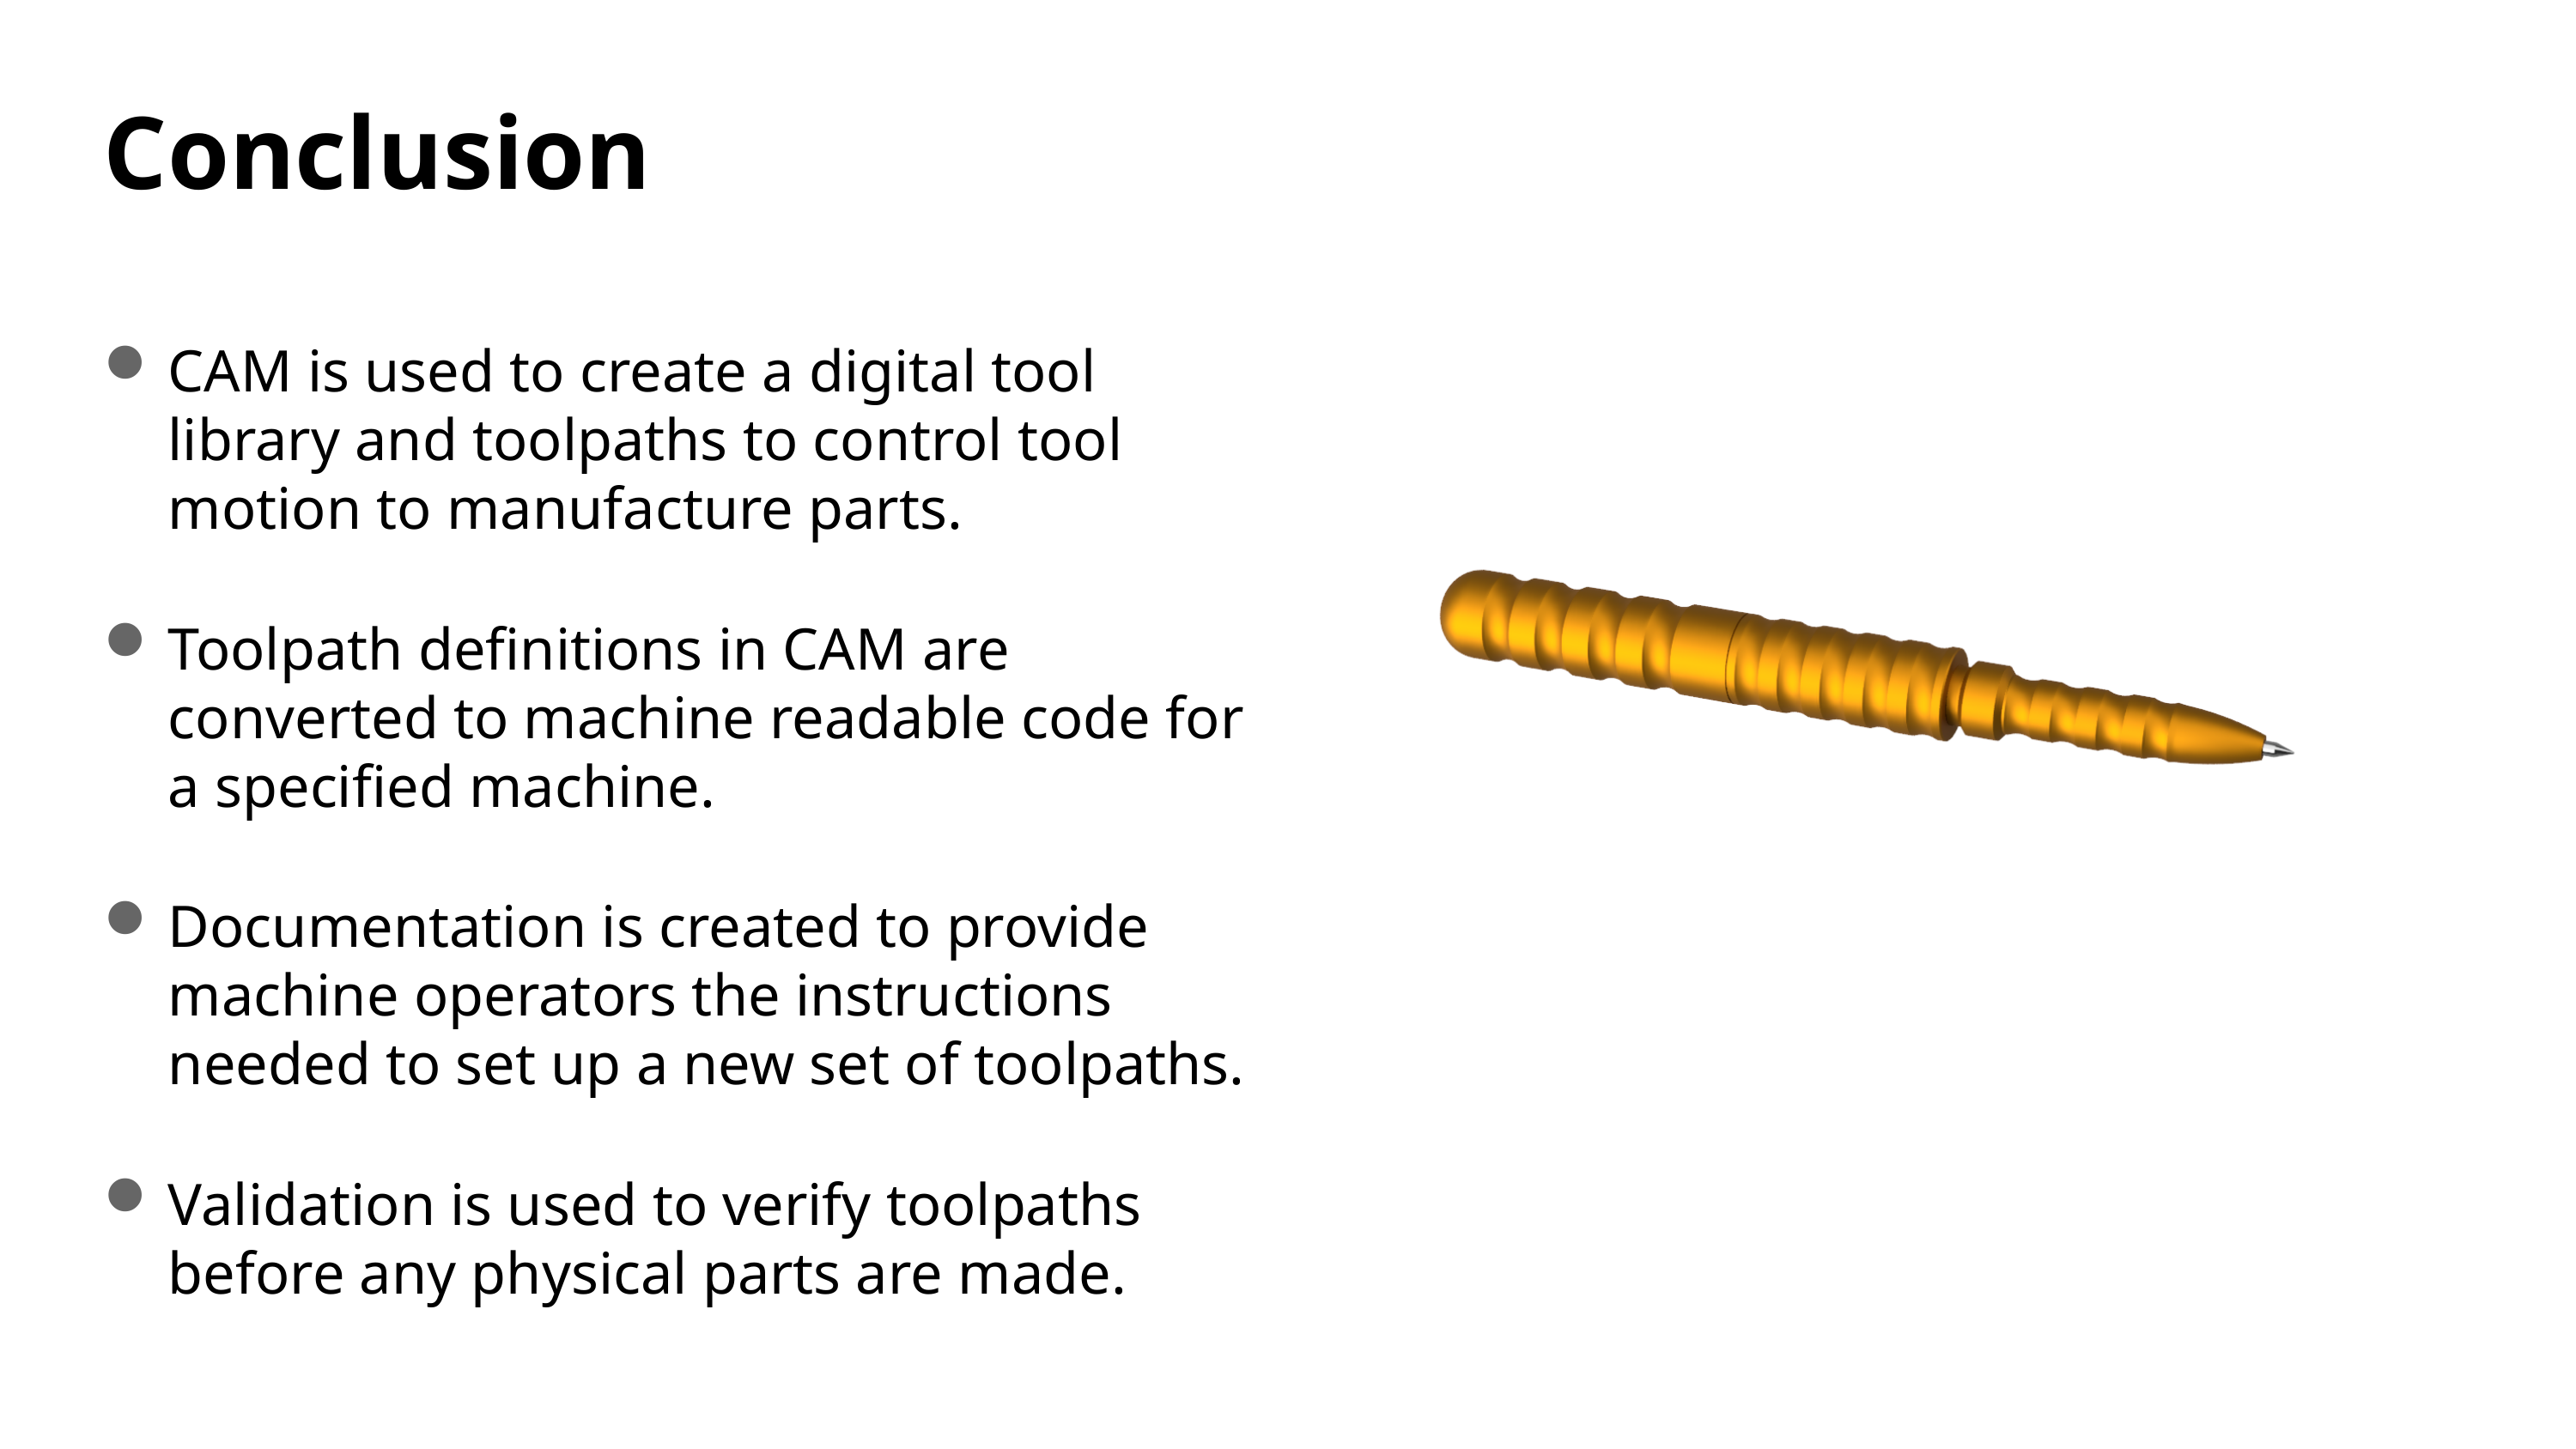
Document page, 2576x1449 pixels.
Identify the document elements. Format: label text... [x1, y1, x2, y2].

picture [1019, 288, 2576, 1222]
list CAM is used to create a digital tool library and toolpaths to control tool motion to manufacture parts. Toolpath definitions in CAM are converted to machine readable code for a specified machine. Documentation is created to provide machine operators the instructions needed to set up a new set of toolpaths. Validation is used to verify toolpaths before any physical parts are made. [103, 335, 1251, 1346]
title Conclusion [103, 103, 2473, 213]
